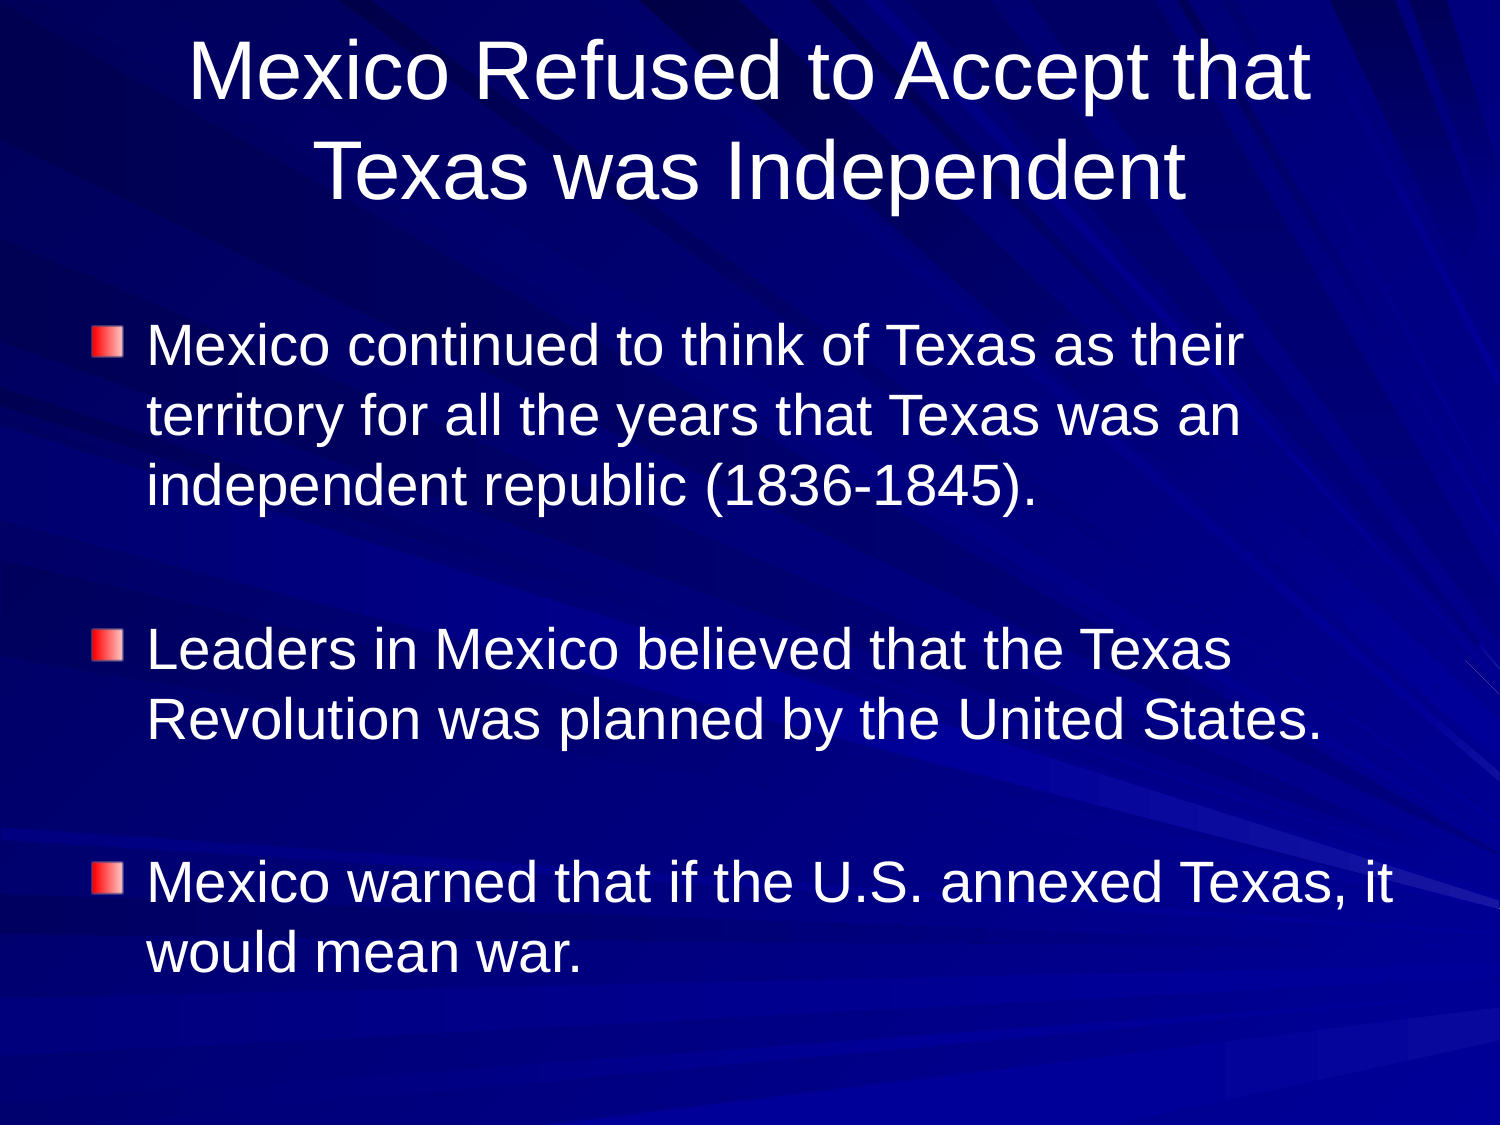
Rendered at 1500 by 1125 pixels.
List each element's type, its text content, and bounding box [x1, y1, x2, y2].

list Mexico continued to think of Texas as their territory for all the years that Texas was an independent republic (1836-1845). Leaders in Mexico believed that the Texas Revolution was planned by the United States. Mexico warned that if the U.S. annexed Texas, it would mean war. [74, 299, 1426, 1044]
picture [90, 860, 127, 898]
picture [90, 324, 127, 361]
title Mexico Refused to Accept that Texas was Independent [74, 45, 1426, 188]
picture [90, 627, 127, 665]
